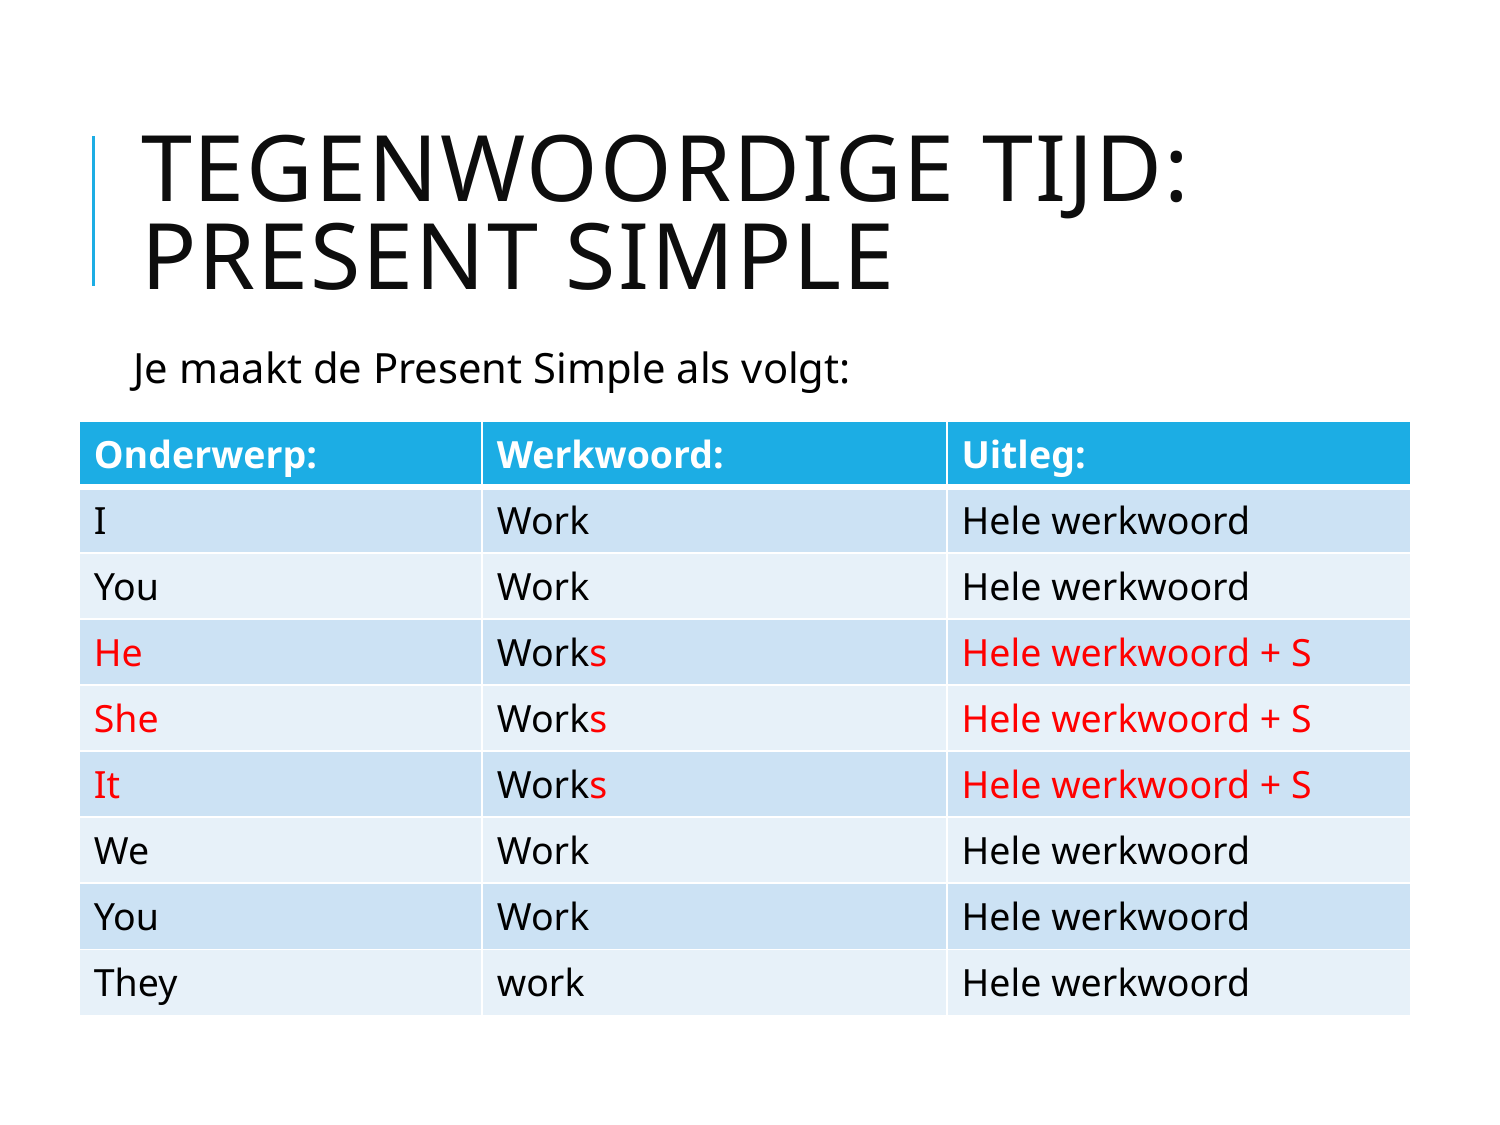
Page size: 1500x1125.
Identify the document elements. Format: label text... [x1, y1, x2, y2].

table_cell Hele werkwoord + S [948, 752, 1410, 816]
table_header Werkwoord: [483, 422, 946, 484]
table_cell Work [483, 818, 946, 882]
table_cell Work [483, 554, 946, 618]
table_cell She [80, 686, 481, 750]
table_cell Hele werkwoord [948, 554, 1410, 618]
table_cell We [80, 818, 481, 882]
table_cell You [80, 554, 481, 618]
table_cell Works [483, 620, 946, 684]
table_cell work [483, 950, 946, 1015]
table_cell It [80, 752, 481, 816]
table_cell They [80, 950, 481, 1015]
title Tegenwoordige tijd: PRESENT SIMPLE [126, 96, 1322, 339]
table_cell Work [483, 490, 946, 552]
table_cell Hele werkwoord [948, 818, 1410, 882]
table_cell Works [483, 752, 946, 816]
table_header Onderwerp: [80, 422, 481, 484]
table_cell He [80, 620, 481, 684]
table_header Uitleg: [948, 422, 1410, 484]
table_cell Work [483, 884, 946, 949]
table_cell Hele werkwoord [948, 884, 1410, 949]
table_cell Hele werkwoord [948, 950, 1410, 1015]
table_cell Works [483, 686, 946, 750]
table_cell You [80, 884, 481, 949]
table_cell Hele werkwoord [948, 490, 1410, 552]
table_cell I [80, 490, 481, 552]
list Je maakt de Present Simple als volgt: [126, 339, 1322, 420]
table_cell Hele werkwoord + S [948, 686, 1410, 750]
table_cell Hele werkwoord + S [948, 620, 1410, 684]
